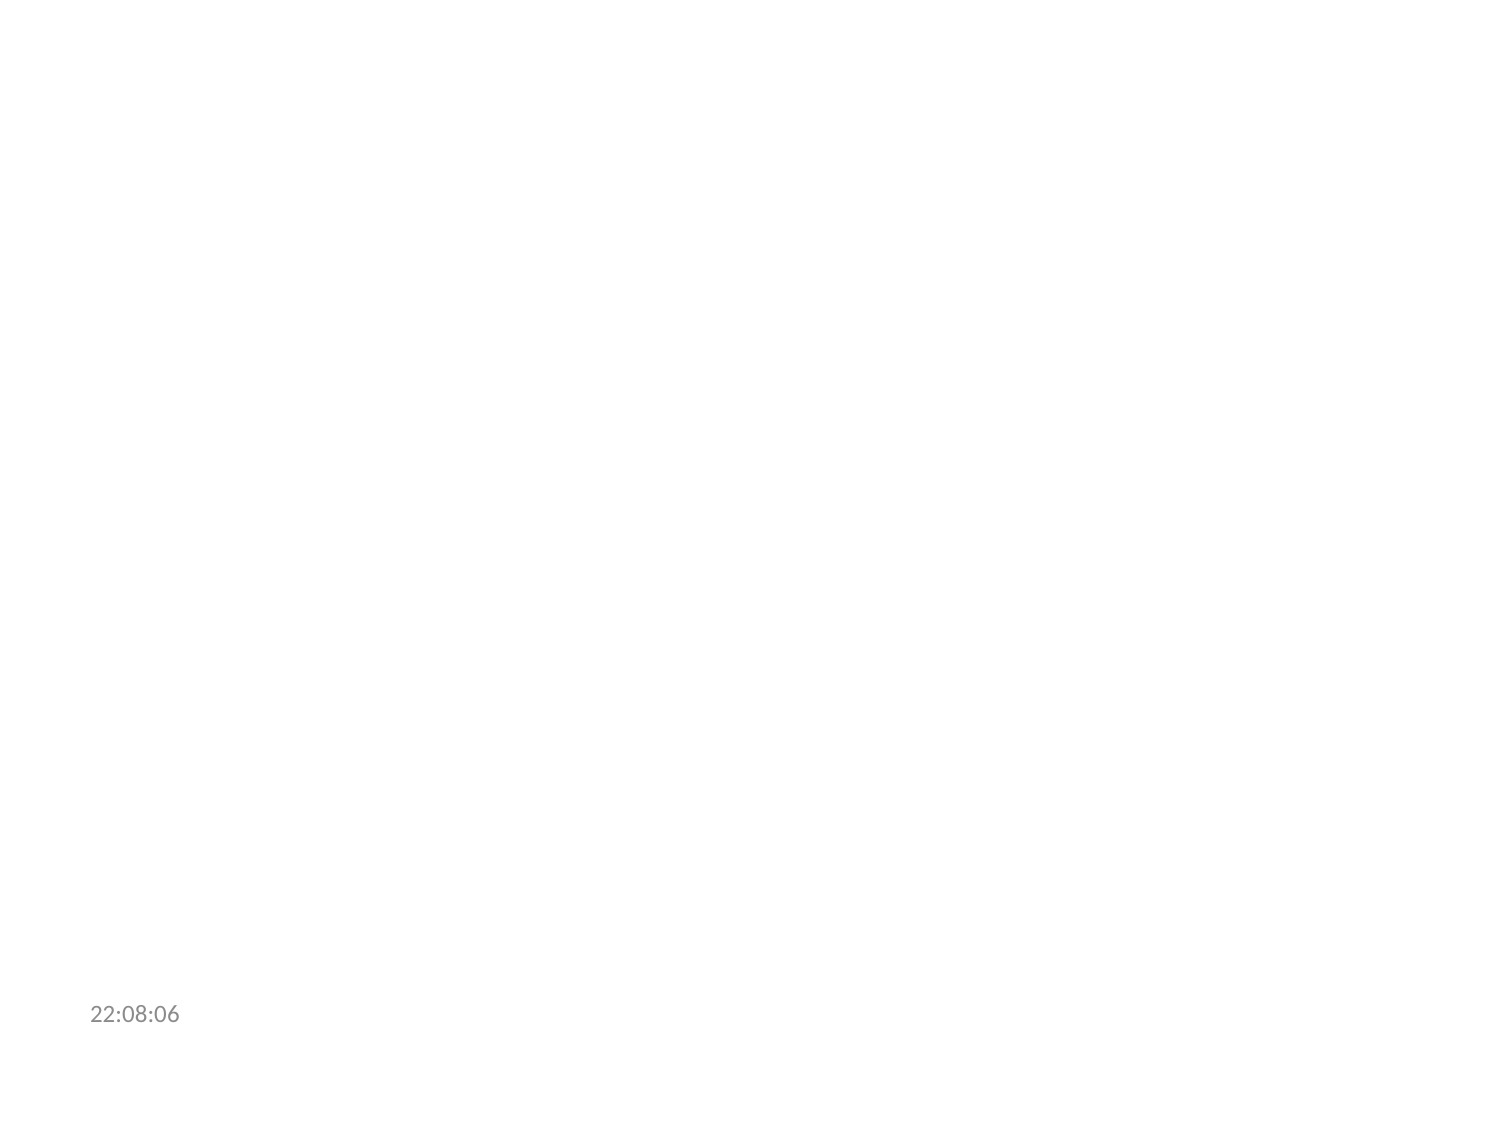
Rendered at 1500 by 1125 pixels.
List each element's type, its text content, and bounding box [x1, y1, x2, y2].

text_box 15:35:09 [75, 982, 425, 1043]
